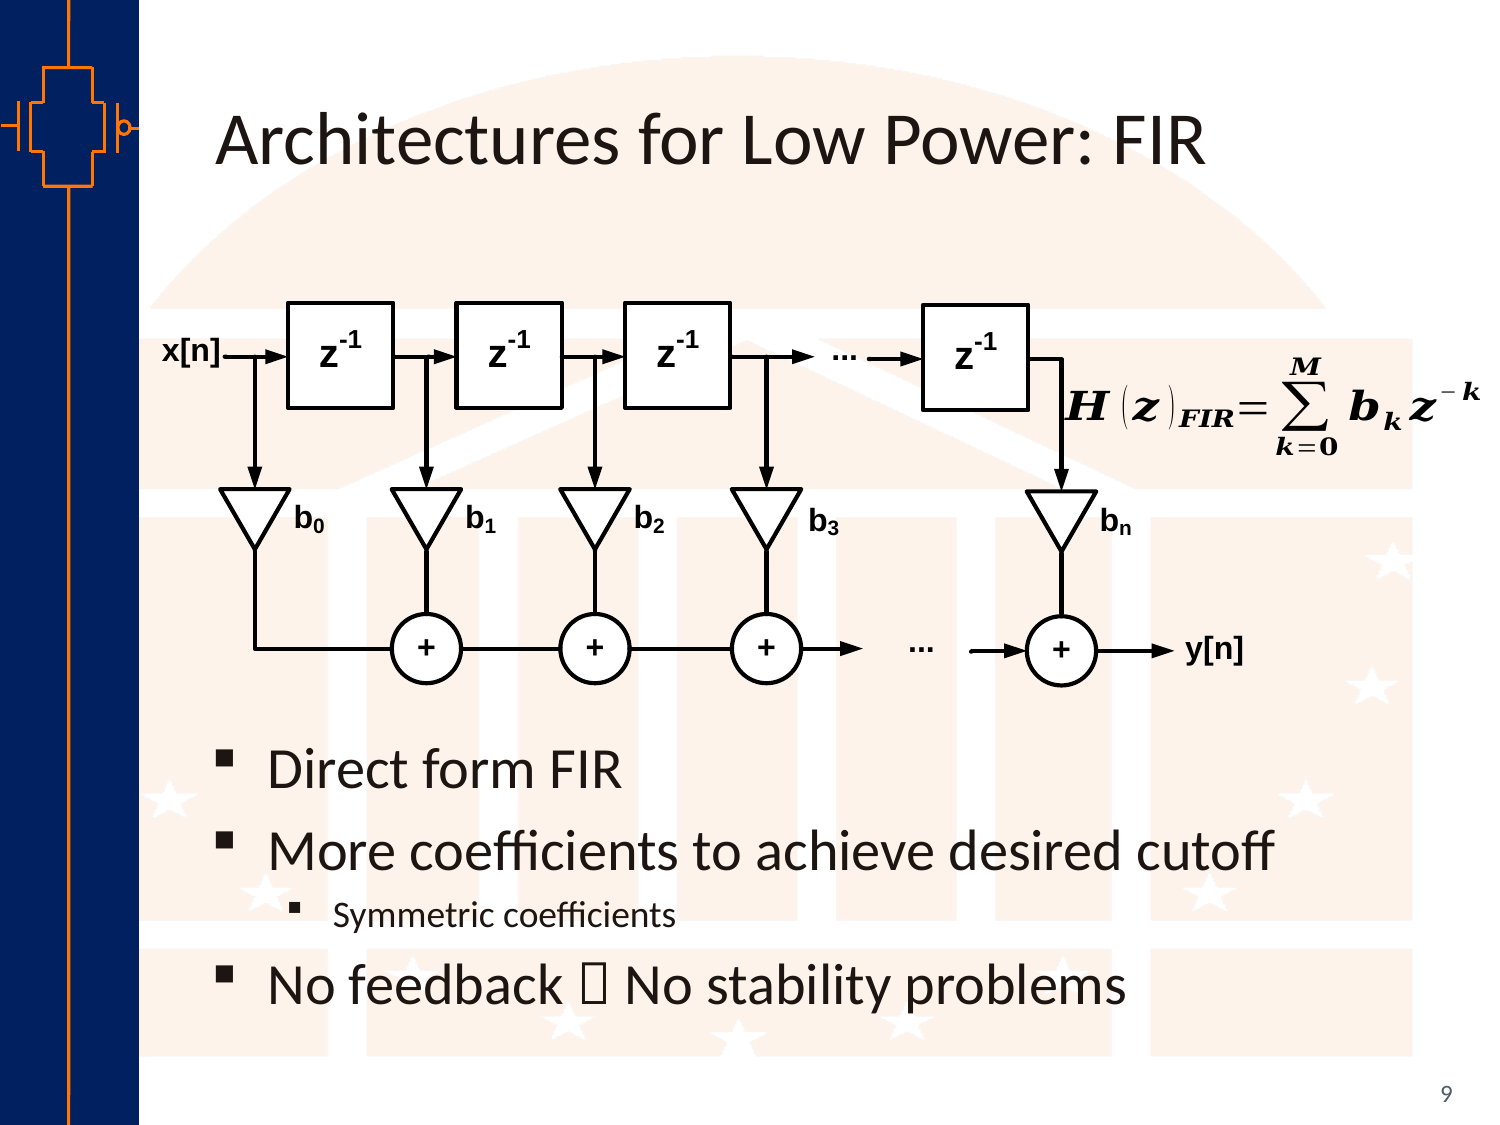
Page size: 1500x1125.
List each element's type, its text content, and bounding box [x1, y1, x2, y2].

slide_number 9 [1425, 1062, 1488, 1123]
title Architectures for Low Power: FIR [200, 0, 1388, 188]
picture [160, 298, 1246, 690]
list Direct form FIR More coefficients to achieve desired cutoff Symmetric coefficients No feedback  No stability problems [196, 722, 1447, 1075]
